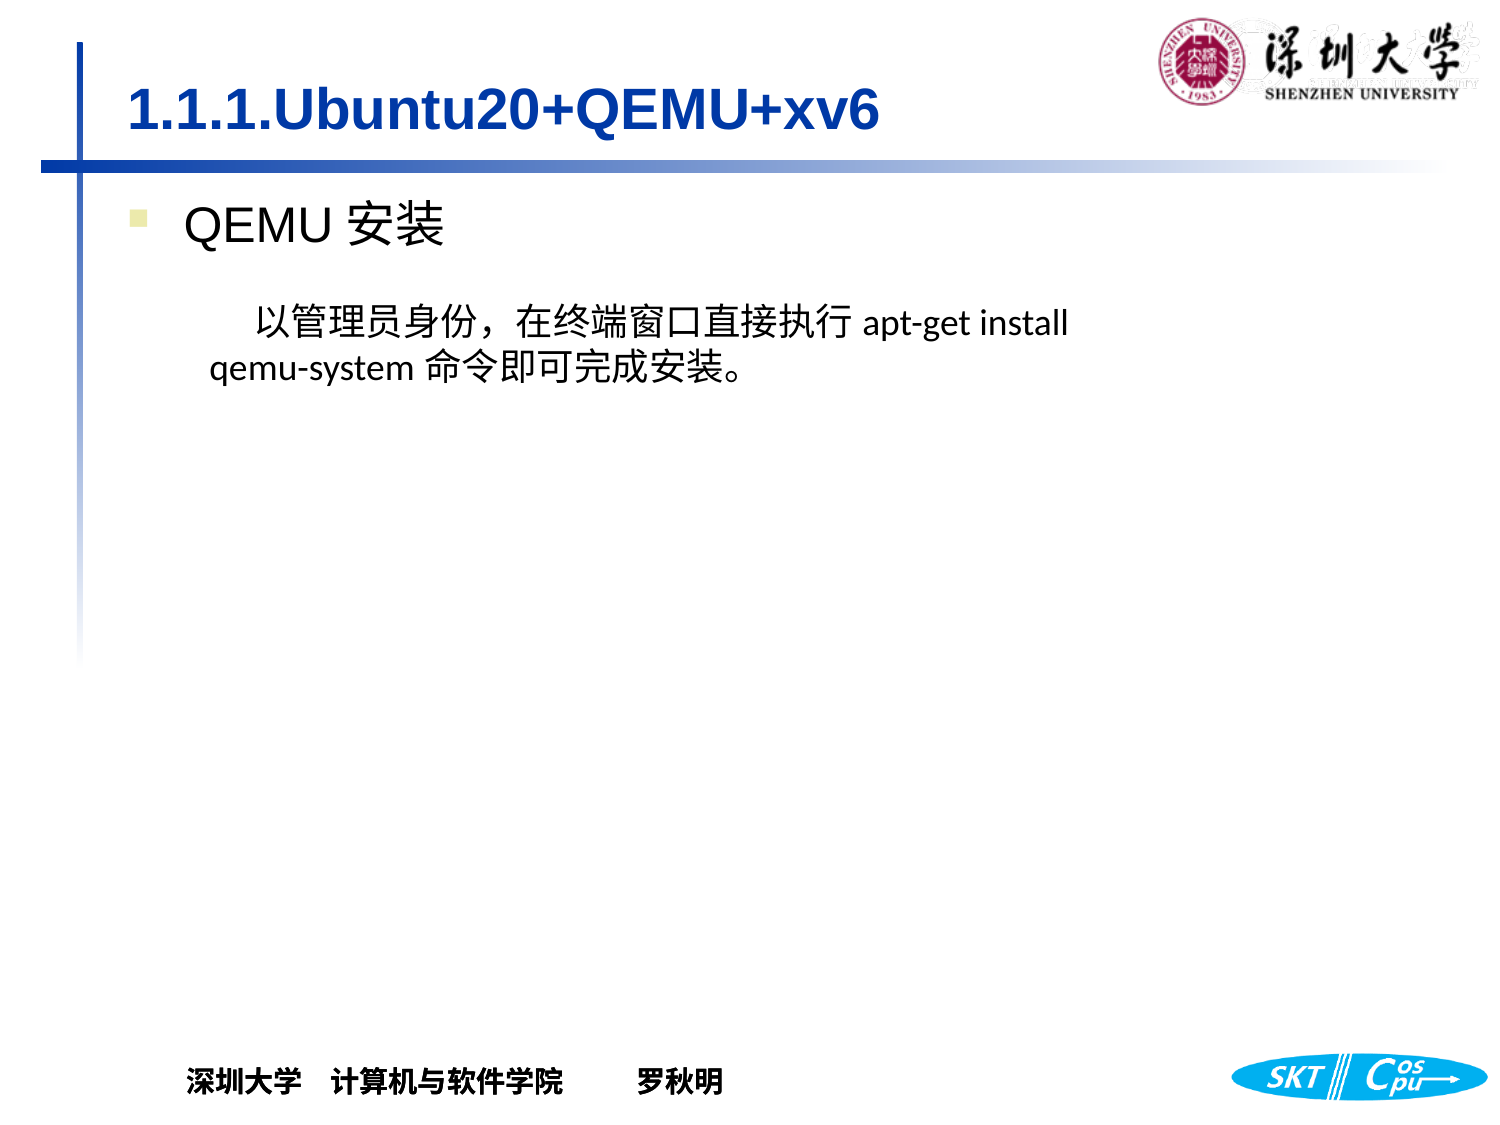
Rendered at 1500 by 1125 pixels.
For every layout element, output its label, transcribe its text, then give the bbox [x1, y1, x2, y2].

text_box 以管理员身份，在终端窗口直接执行apt-get install qemu-system命令即可完成安装。 [194, 290, 1185, 585]
list QEMU安装 [112, 184, 1470, 271]
picture [1130, 7, 1500, 117]
picture [1227, 1051, 1489, 1102]
title 1.1.1.Ubuntu20+QEMU+xv6 [112, 63, 1468, 149]
